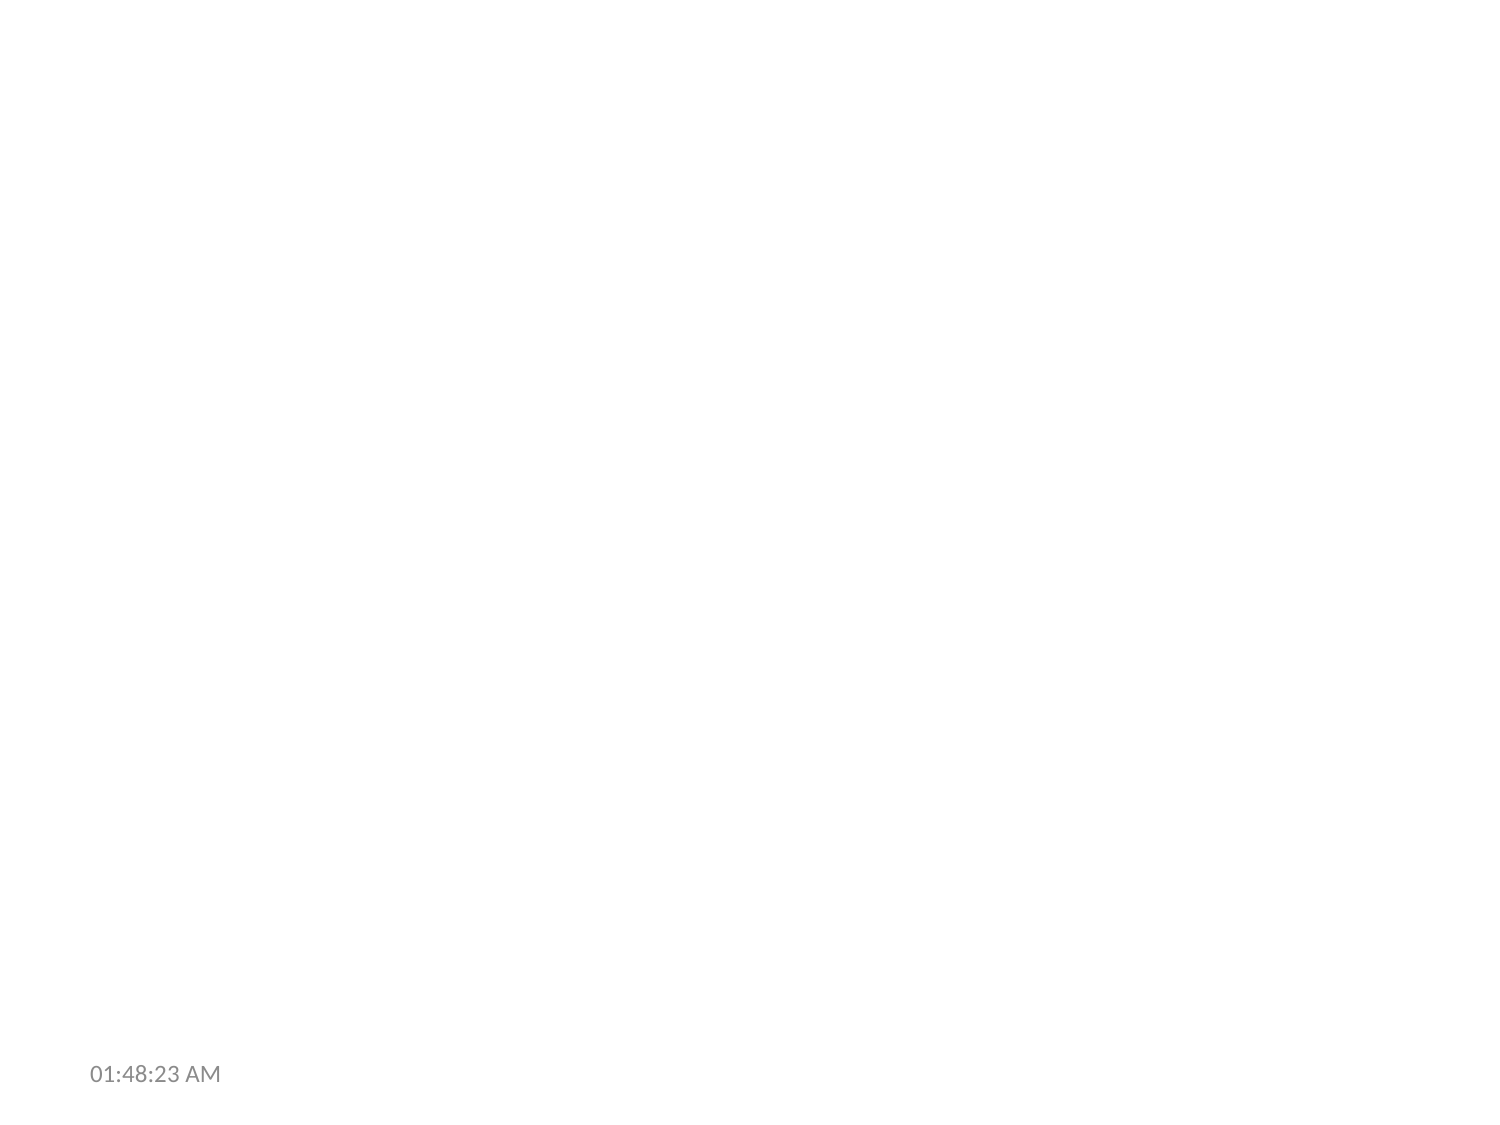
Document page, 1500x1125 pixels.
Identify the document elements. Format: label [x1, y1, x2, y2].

slide_number [75, 1042, 425, 1103]
